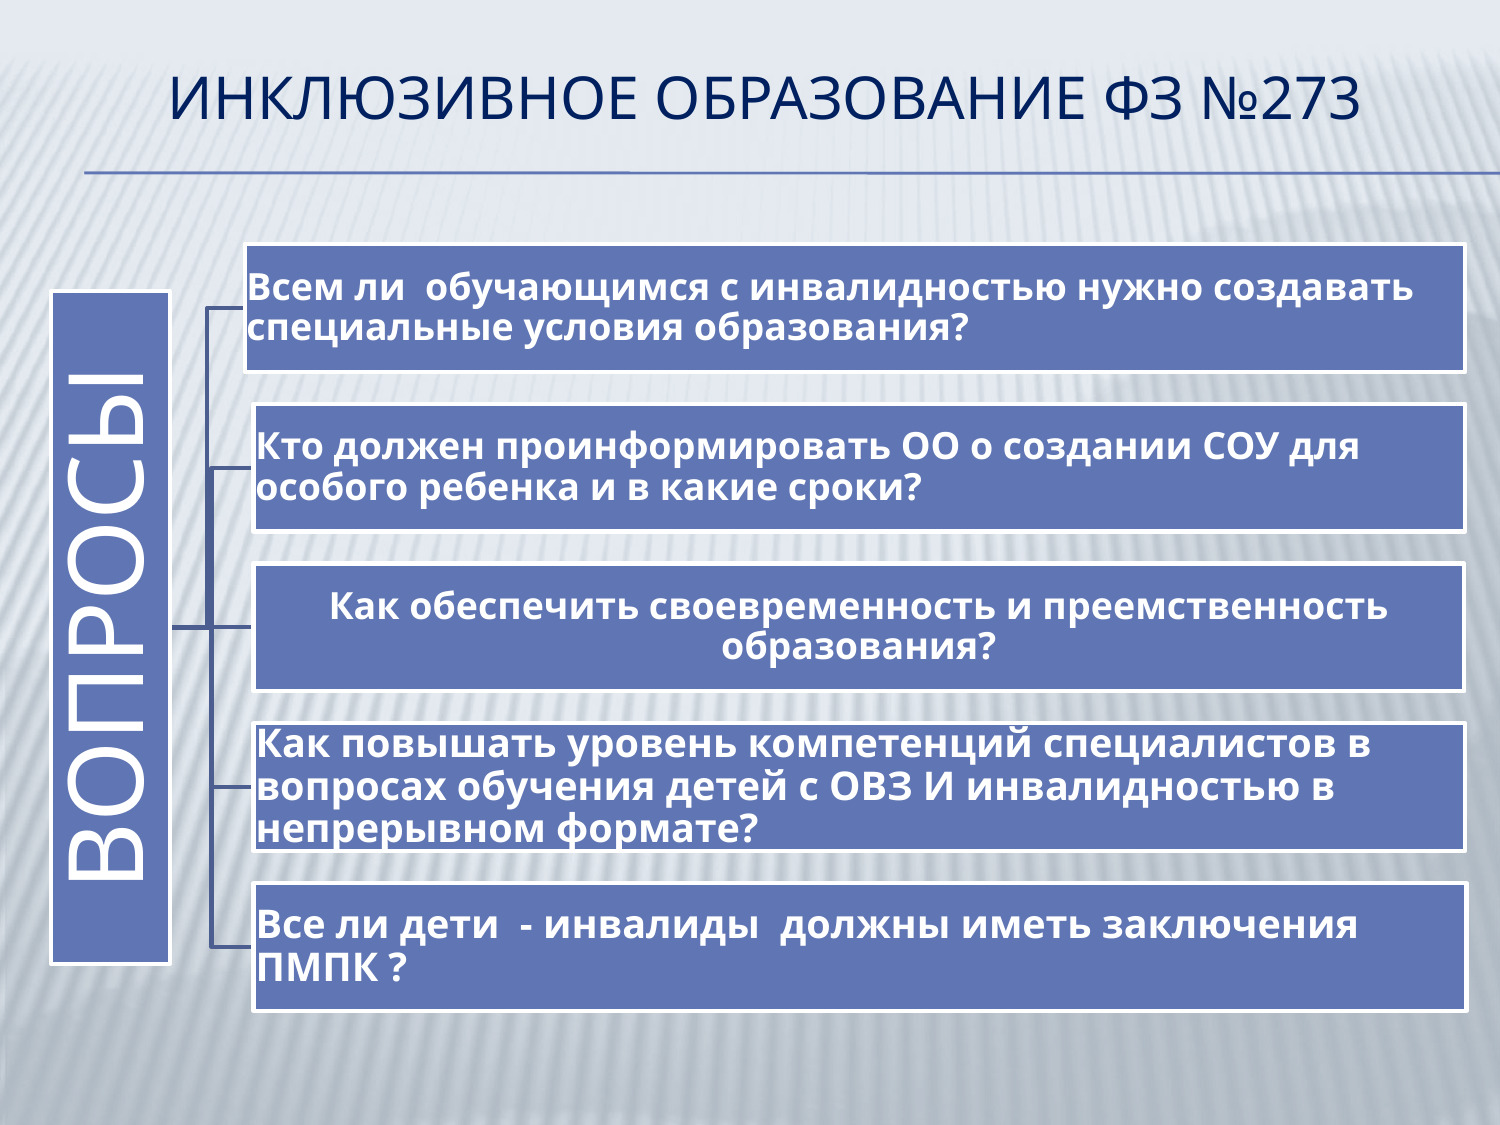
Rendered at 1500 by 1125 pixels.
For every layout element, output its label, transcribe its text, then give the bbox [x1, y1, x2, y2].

title Инклюзивное образование ФЗ №273 [53, 30, 1479, 161]
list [49, 219, 1476, 1036]
